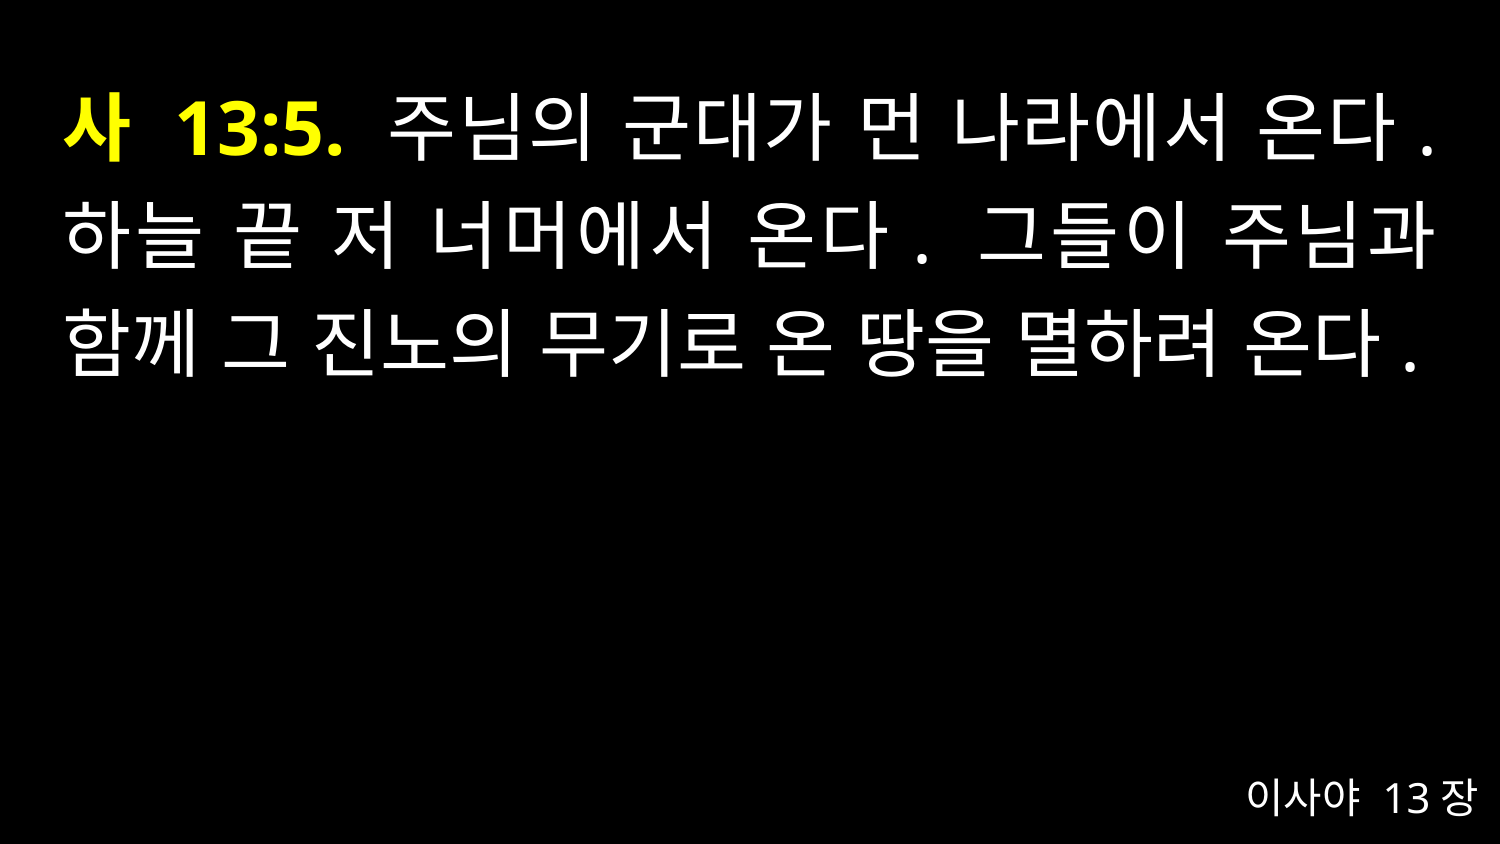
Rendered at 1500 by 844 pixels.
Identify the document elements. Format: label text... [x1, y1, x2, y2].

subtitle 이사야 13장 [916, 770, 1500, 844]
title 사 13:5. 주님의 군대가 먼 나라에서 온다. 하늘 끝 저 너머에서 온다. 그들이 주님과 함께 그 진노의 무기로 온 땅을 멸하려 온다. [0, 0, 1500, 844]
